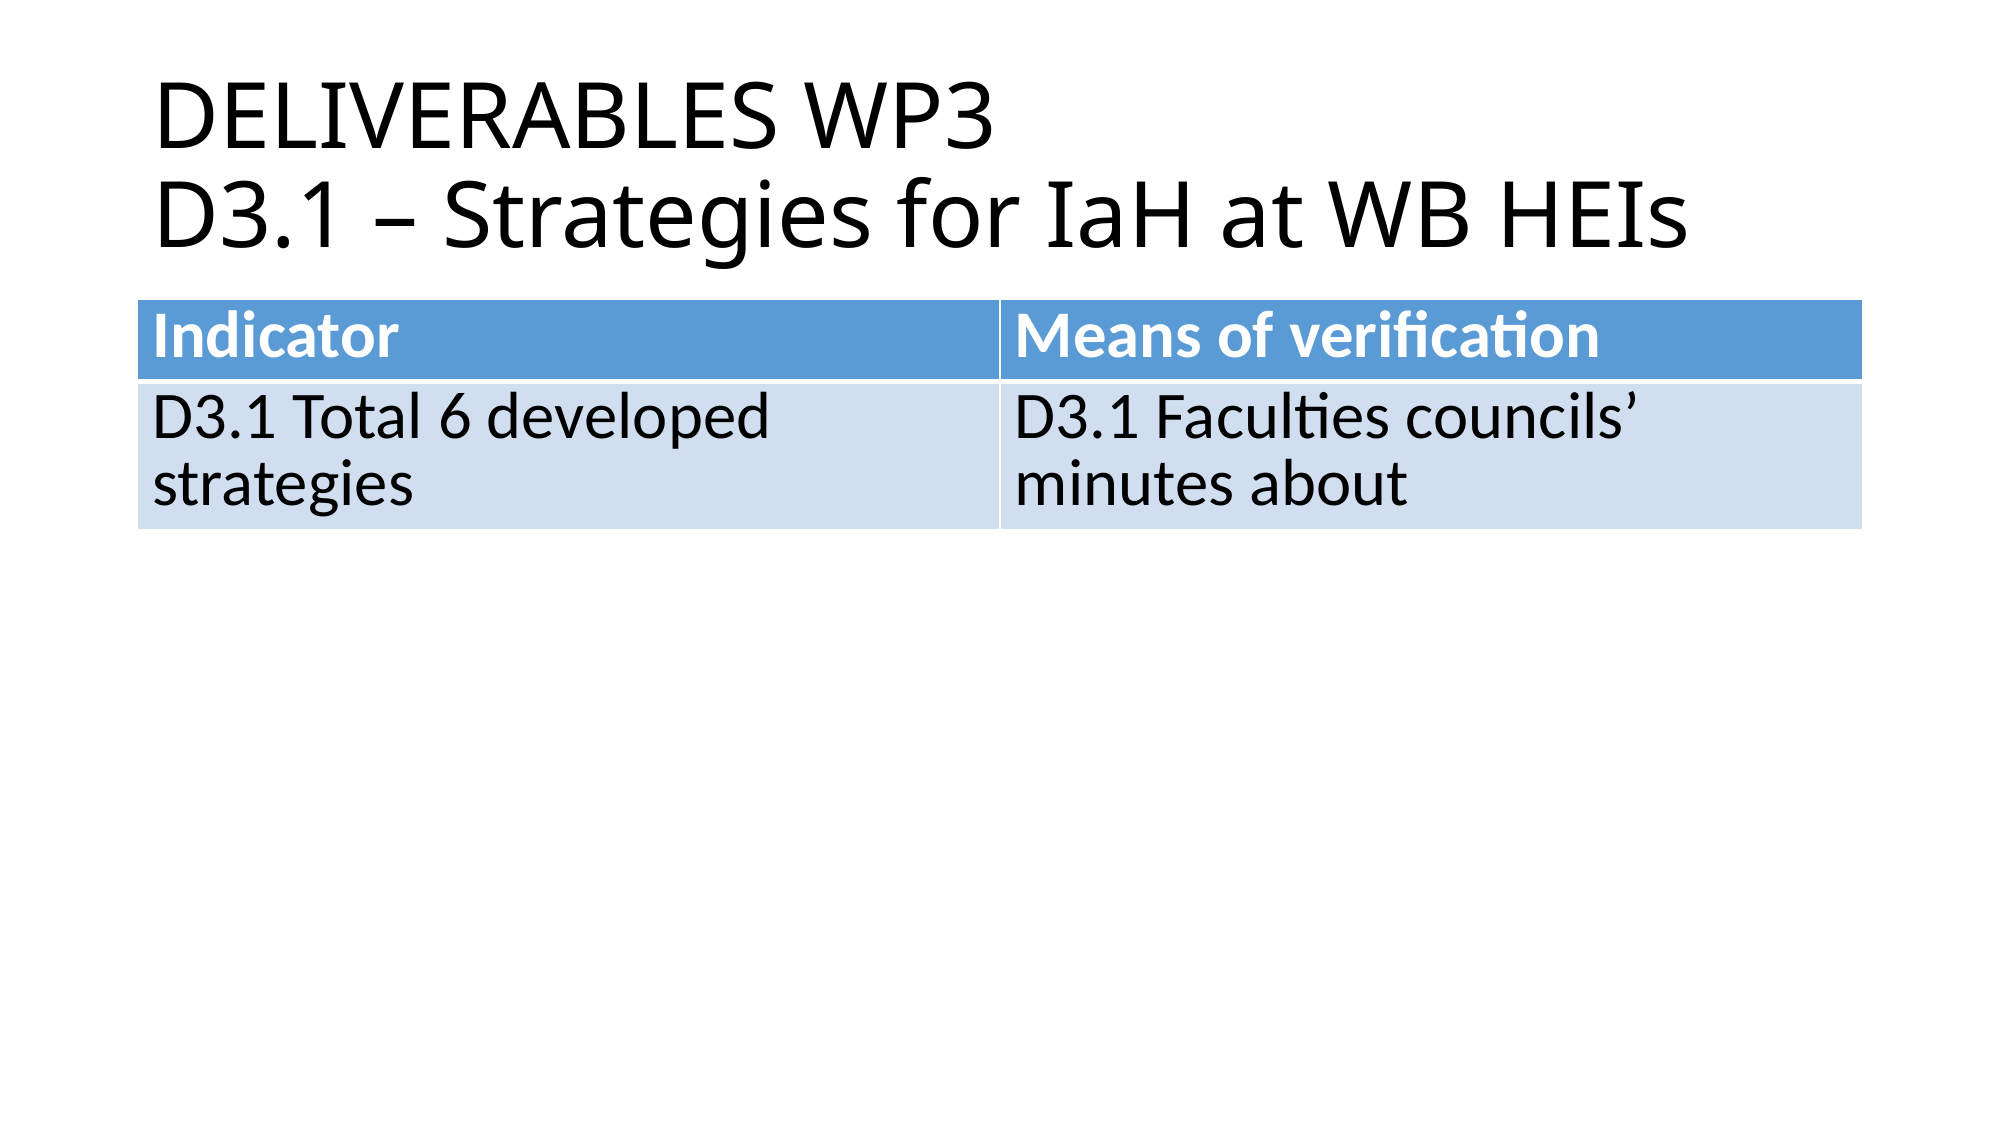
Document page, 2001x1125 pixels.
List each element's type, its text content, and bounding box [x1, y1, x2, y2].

table_header Means of verification [1001, 300, 1862, 379]
table_cell D3.1 Total 6 developed strategies [138, 384, 999, 529]
title DELIVERABLES WP3 D3.1 – Strategies for IaH at WB HEIs [137, 59, 1863, 278]
table_cell D3.1 Faculties councils’ minutes about [1001, 384, 1862, 529]
table_header Indicator [138, 300, 999, 379]
